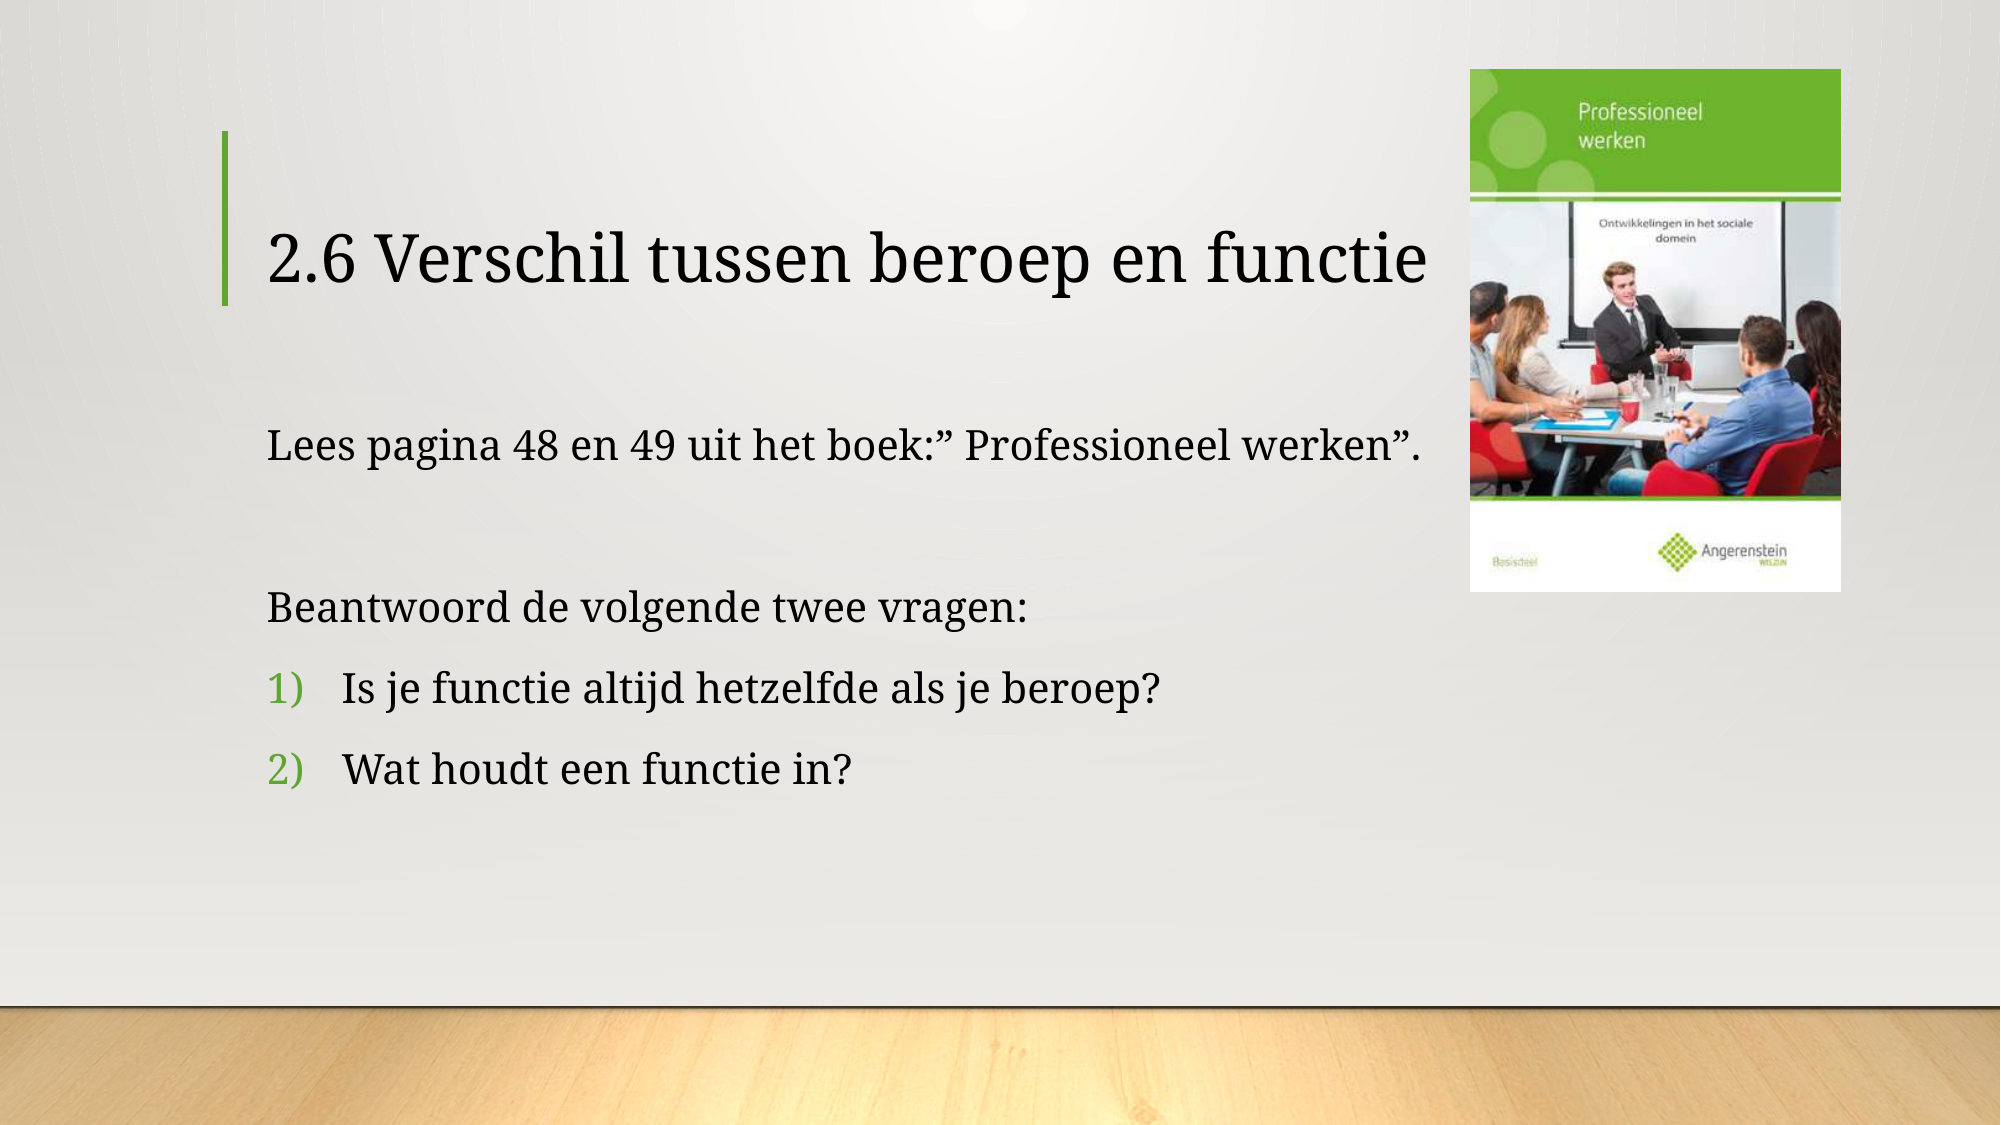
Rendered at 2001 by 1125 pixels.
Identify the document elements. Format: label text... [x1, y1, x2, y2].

title 2.6 Verschil tussen beroep en functie [251, 131, 1470, 305]
picture [0, 1006, 2000, 1125]
picture [1470, 69, 1841, 592]
list Lees pagina 48 en 49 uit het boek:” Professioneel werken”. Beantwoord de volgende twee vragen: Is je functie altijd hetzelfde als je beroep? Wat houdt een functie in? [251, 330, 1814, 897]
